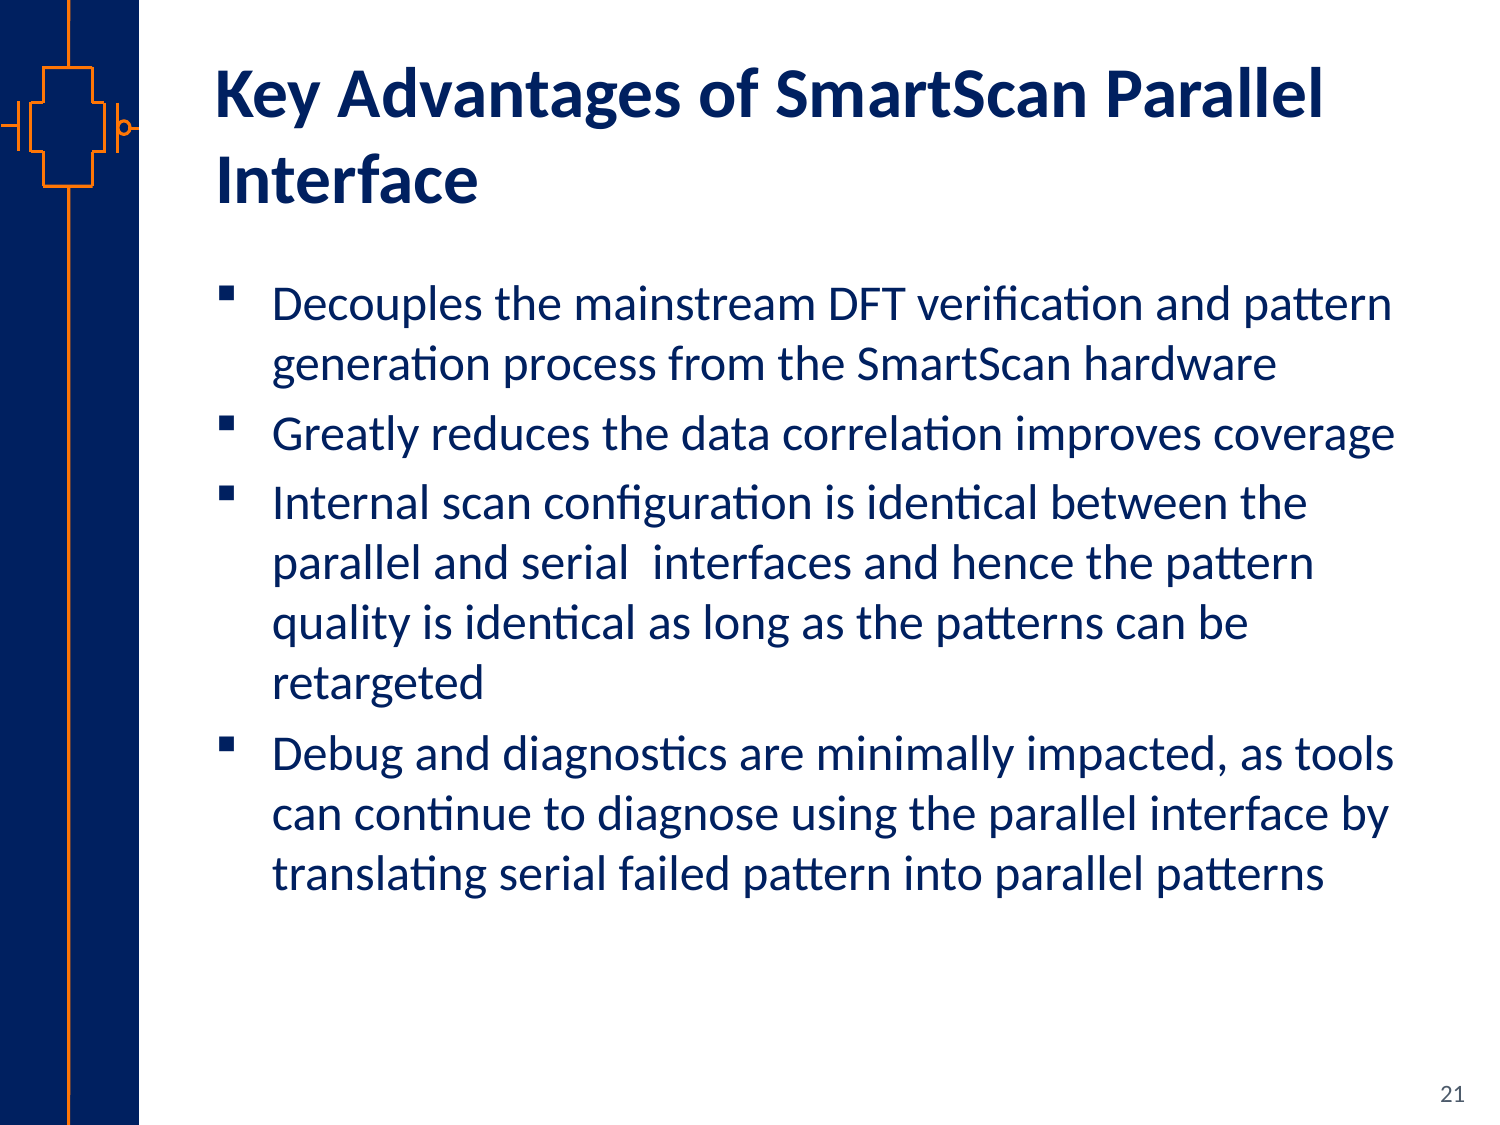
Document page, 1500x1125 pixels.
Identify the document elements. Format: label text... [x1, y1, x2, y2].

list Decouples the mainstream DFT verification and pattern generation process from the SmartScan hardware Greatly reduces the data correlation improves coverage Internal scan configuration is identical between the parallel and serial interfaces and hence the pattern quality is identical as long as the patterns can be retargeted Debug and diagnostics are minimally impacted, as tools can continue to diagnose using the parallel interface by translating serial failed pattern into parallel patterns [200, 262, 1425, 988]
slide_number 21 [1425, 1062, 1488, 1123]
title Key Advantages of SmartScan Parallel Interface [200, 37, 1388, 225]
